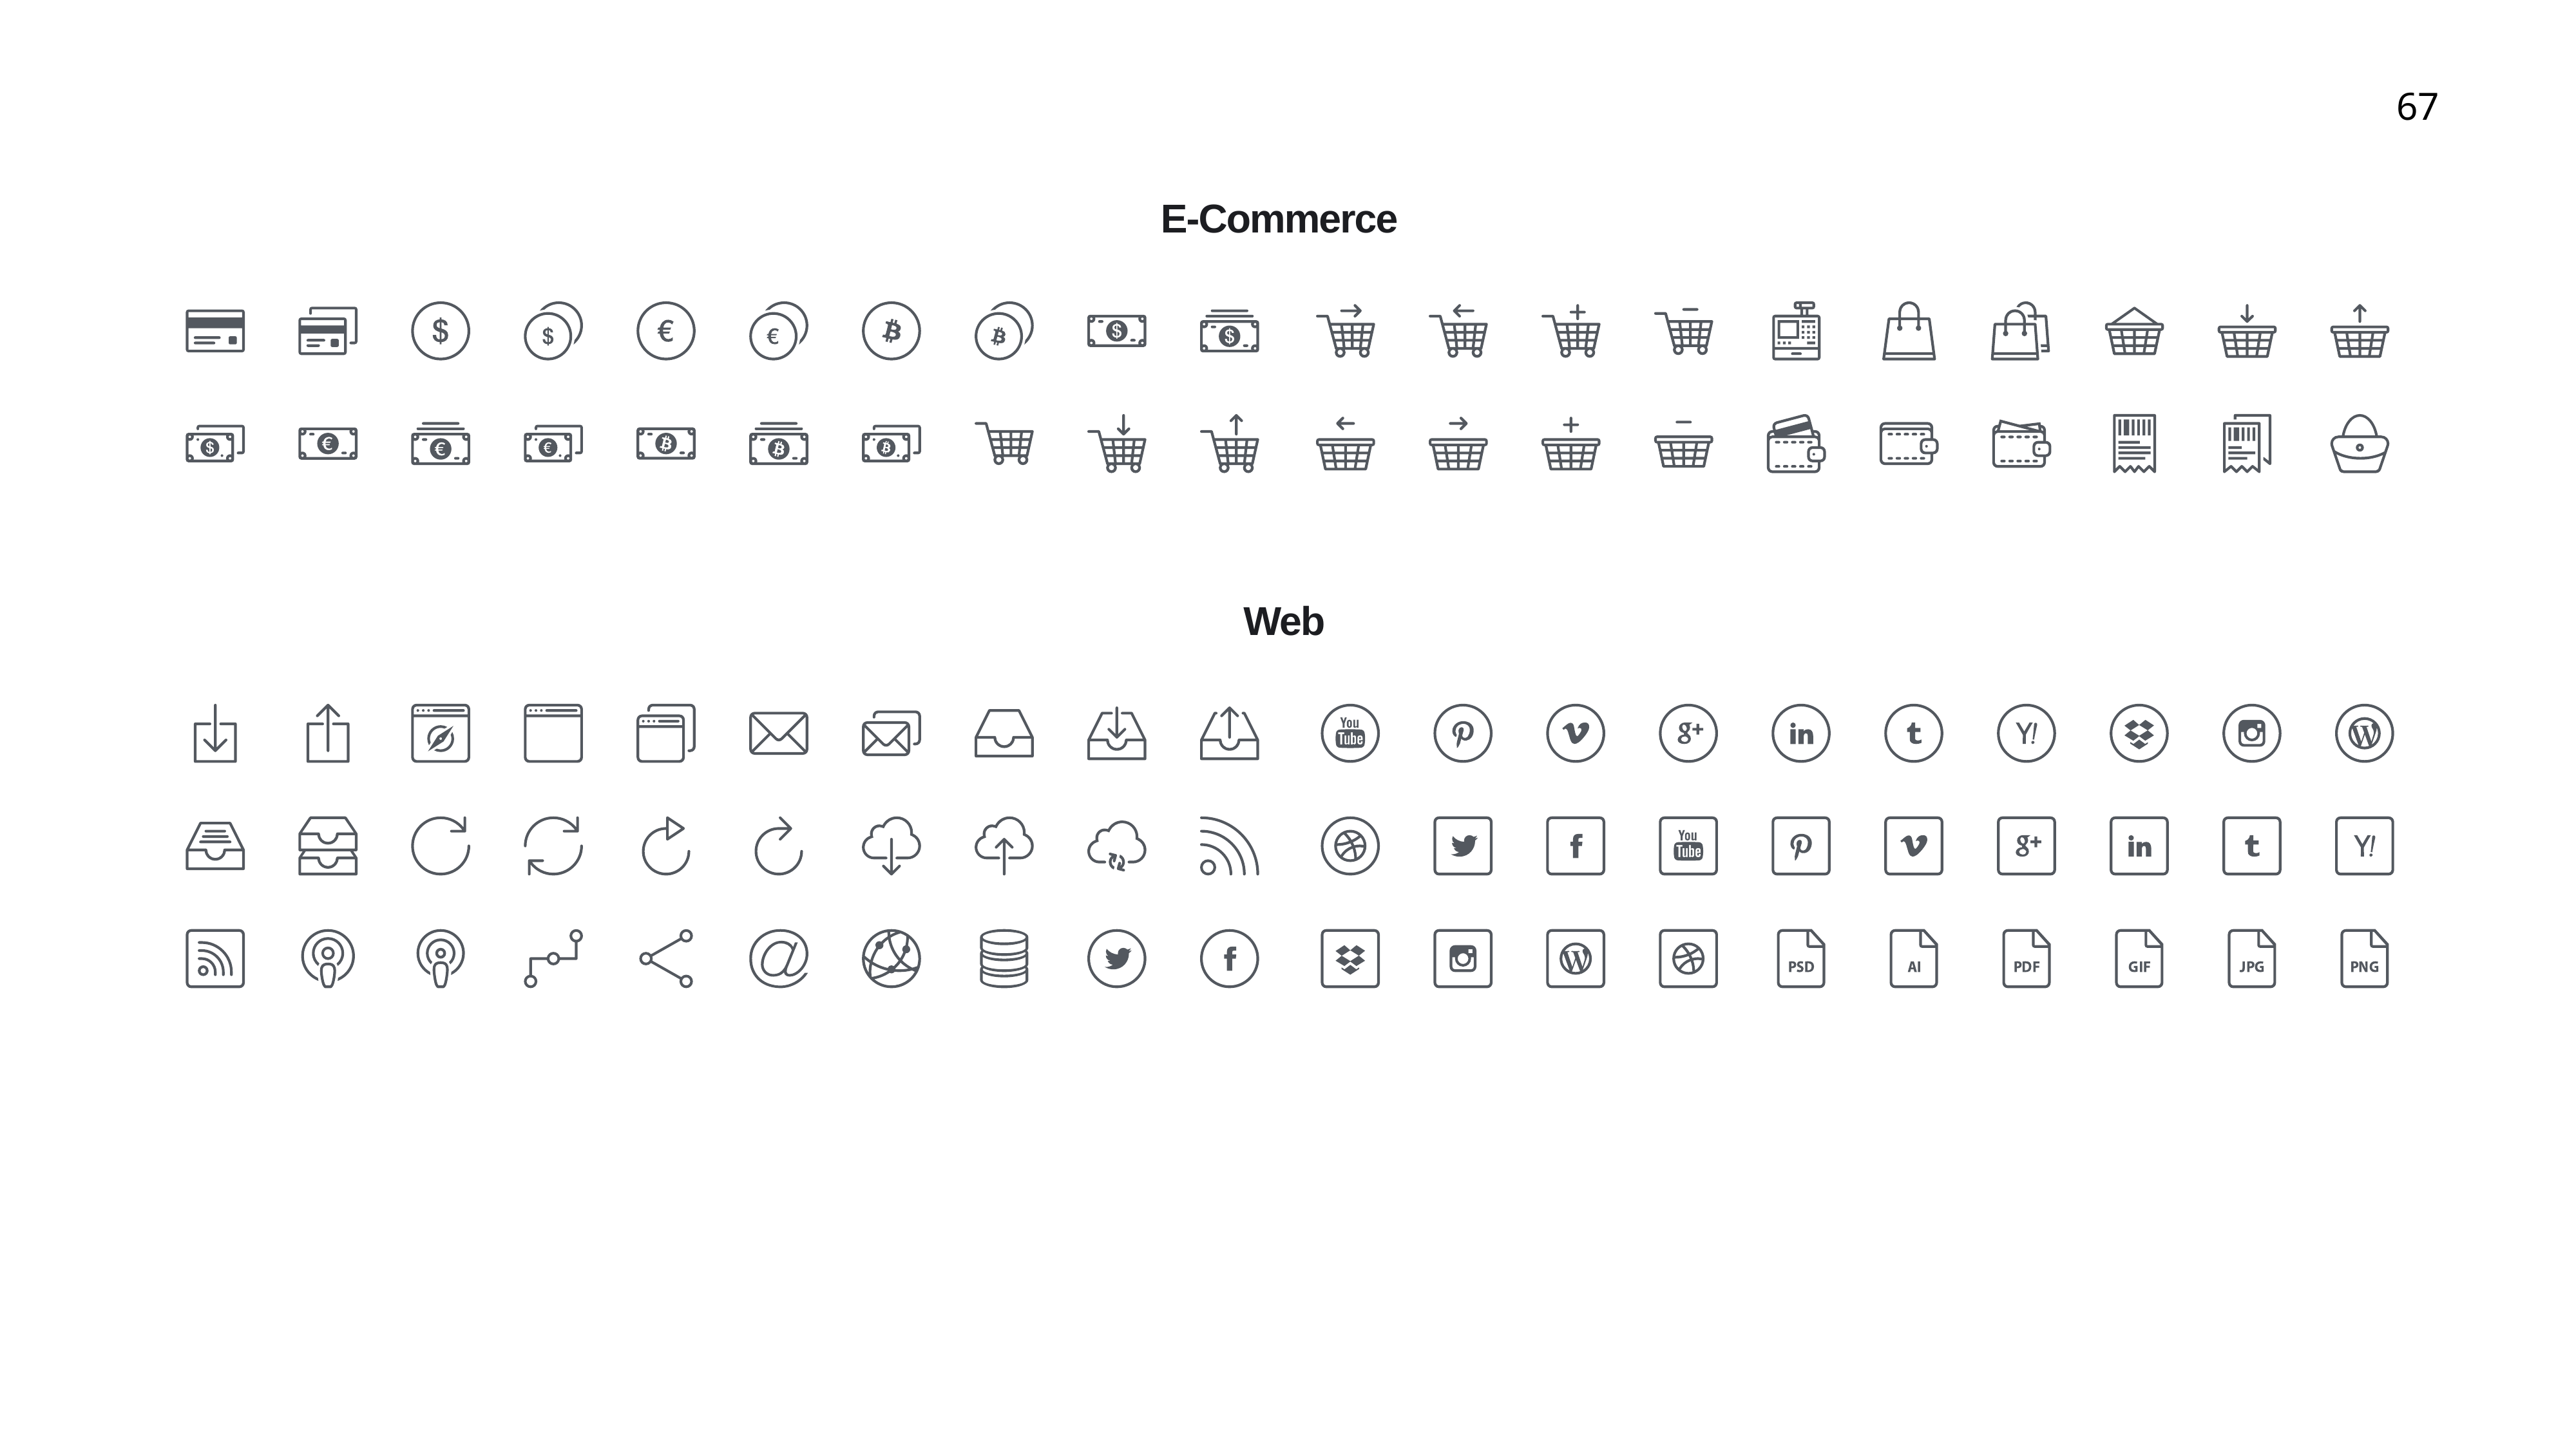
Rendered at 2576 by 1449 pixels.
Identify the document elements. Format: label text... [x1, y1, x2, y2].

text_box [1879, 422, 1939, 466]
text_box [320, 962, 336, 989]
text_box [1882, 301, 1936, 361]
text_box [872, 424, 921, 455]
text_box [203, 703, 228, 752]
text_box [1087, 712, 1147, 761]
text_box [1884, 703, 1943, 763]
text_box [316, 703, 341, 752]
text_box [2353, 304, 2367, 323]
text_box [528, 844, 583, 876]
text_box [1453, 304, 1474, 317]
text_box [636, 714, 685, 763]
text_box [1659, 929, 1718, 989]
text_box [642, 816, 691, 876]
text_box [975, 816, 1034, 860]
text_box [862, 929, 921, 989]
text_box [765, 301, 808, 345]
text_box [1087, 314, 1147, 347]
text_box [1316, 314, 1375, 358]
text_box [1109, 853, 1117, 870]
text_box [2217, 325, 2277, 358]
text_box [186, 929, 245, 989]
text_box [1659, 816, 1718, 876]
text_box [416, 427, 465, 430]
text_box [411, 433, 470, 466]
text_box [1659, 703, 1718, 763]
text_box [1997, 703, 2056, 763]
text_box [539, 301, 583, 345]
text_box [2335, 703, 2394, 763]
text_box [882, 838, 901, 876]
text_box [2110, 703, 2169, 763]
text_box [2223, 422, 2261, 473]
text_box [862, 816, 921, 860]
text_box [1429, 438, 1488, 471]
text_box [1654, 435, 1713, 468]
text_box [1210, 309, 1248, 312]
text_box [1087, 929, 1147, 989]
text_box [306, 722, 350, 763]
text_box E-Commerce [1156, 188, 1402, 245]
text_box [636, 427, 696, 460]
text_box [975, 709, 1034, 758]
text_box [1116, 855, 1125, 872]
text_box [1200, 816, 1259, 876]
text_box [1546, 703, 1606, 763]
text_box [411, 816, 470, 876]
text_box [2340, 929, 2389, 989]
text_box [1569, 304, 1586, 321]
text_box [2335, 816, 2394, 876]
text_box [432, 961, 449, 989]
text_box [1546, 929, 1606, 989]
text_box [524, 703, 583, 763]
text_box [862, 433, 911, 462]
text_box [754, 427, 803, 430]
text_box [186, 433, 234, 462]
text_box Web [1239, 591, 1330, 648]
text_box [1433, 816, 1493, 876]
text_box [524, 929, 583, 989]
text_box [1771, 703, 1831, 763]
text_box [1433, 929, 1493, 989]
text_box [2240, 304, 2254, 323]
text_box [298, 816, 358, 876]
text_box [534, 424, 583, 455]
text_box [749, 433, 808, 466]
text_box [975, 312, 1024, 361]
text_box [1771, 816, 1831, 876]
text_box [2110, 816, 2169, 876]
text_box [2113, 413, 2157, 473]
text_box [1777, 929, 1826, 989]
text_box [1200, 929, 1259, 989]
text_box [186, 822, 245, 871]
text_box [1990, 309, 2039, 361]
text_box [1200, 712, 1259, 761]
text_box [416, 929, 465, 976]
text_box [1997, 816, 2056, 876]
text_box [636, 301, 696, 361]
text_box [1433, 703, 1493, 763]
text_box [1682, 308, 1699, 311]
text_box [196, 424, 245, 455]
text_box [2330, 325, 2390, 358]
text_box [2228, 929, 2276, 989]
text_box [1992, 419, 2052, 468]
text_box [411, 703, 470, 763]
text_box [872, 710, 921, 746]
text_box [524, 433, 573, 462]
text_box [1449, 417, 1468, 430]
text_box [1675, 421, 1692, 424]
text_box [975, 422, 1034, 466]
text_box [421, 422, 460, 425]
text_box [1563, 417, 1579, 433]
text_box [1772, 301, 1821, 361]
text_box [1200, 320, 1259, 353]
text_box [1205, 314, 1254, 317]
text_box [647, 703, 696, 752]
text_box [1087, 820, 1147, 864]
text_box [298, 427, 358, 460]
text_box [749, 929, 808, 989]
text_box [1889, 929, 1938, 989]
text_box [1220, 706, 1239, 739]
text_box [1229, 413, 1243, 436]
text_box [995, 838, 1014, 876]
text_box [862, 301, 921, 361]
text_box [1321, 816, 1380, 876]
text_box [2016, 301, 2050, 353]
text_box [193, 722, 237, 763]
text_box [1336, 417, 1355, 430]
text_box [301, 929, 355, 981]
text_box [990, 301, 1034, 345]
text_box [2330, 413, 2390, 473]
text_box [1546, 816, 1606, 876]
text_box [309, 307, 358, 345]
text_box [749, 312, 798, 361]
text_box [1541, 314, 1601, 358]
text_box [2104, 307, 2164, 355]
text_box [759, 422, 798, 425]
text_box [2222, 816, 2282, 876]
text_box [754, 816, 803, 876]
text_box [524, 816, 579, 848]
text_box [1316, 438, 1375, 471]
text_box [862, 721, 911, 757]
text_box [1116, 413, 1131, 436]
text_box [1107, 706, 1127, 739]
text_box [980, 929, 1029, 989]
text_box [1429, 314, 1488, 358]
text_box [1766, 413, 1826, 473]
text_box [1541, 438, 1601, 471]
text_box [1884, 816, 1943, 876]
text_box [186, 309, 245, 353]
text_box [298, 317, 347, 355]
text_box [1087, 430, 1147, 473]
text_box [2222, 703, 2282, 763]
text_box [1200, 430, 1259, 473]
text_box [1321, 929, 1380, 989]
text_box [2115, 929, 2164, 989]
text_box [1340, 304, 1362, 317]
text_box [2233, 413, 2272, 466]
text_box [411, 301, 470, 361]
text_box [639, 929, 693, 989]
text_box [524, 312, 573, 361]
text_box [1321, 703, 1380, 763]
text_box [1654, 312, 1713, 355]
text_box [2002, 929, 2051, 989]
text_box [749, 712, 808, 755]
